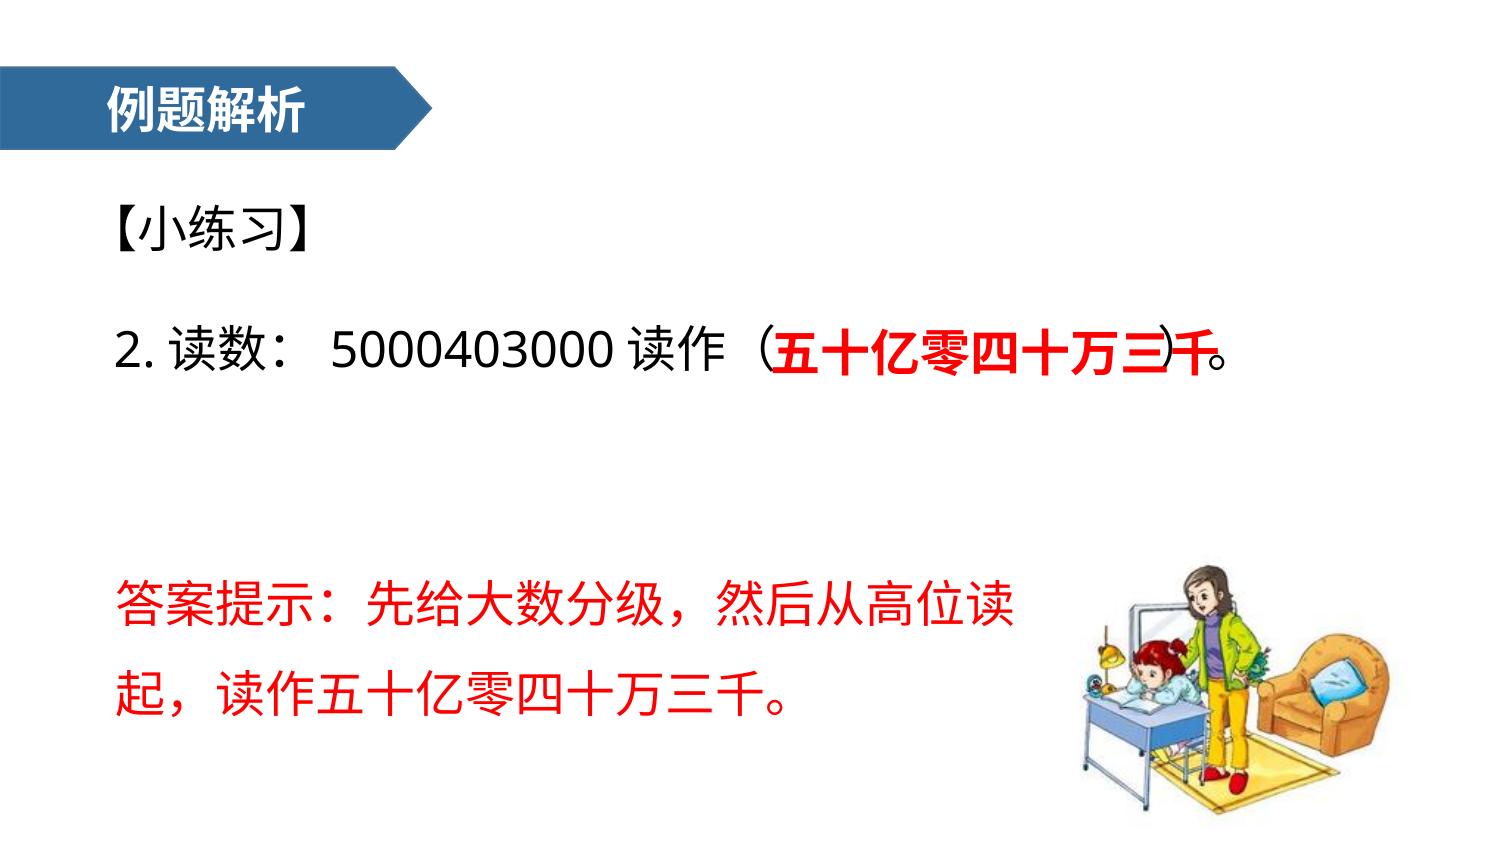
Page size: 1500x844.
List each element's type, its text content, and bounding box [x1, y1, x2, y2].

text_box 【小练习】 2.读数：5000403000读作（ ）。 [76, 191, 1353, 383]
text_box 例题解析 [0, 67, 432, 149]
picture [1033, 520, 1428, 844]
text_box 答案提示：先给大数分级，然后从高位读起，读作五十亿零四十万三千。 [104, 536, 1028, 729]
text_box 五十亿零四十万三千 [758, 315, 1255, 387]
